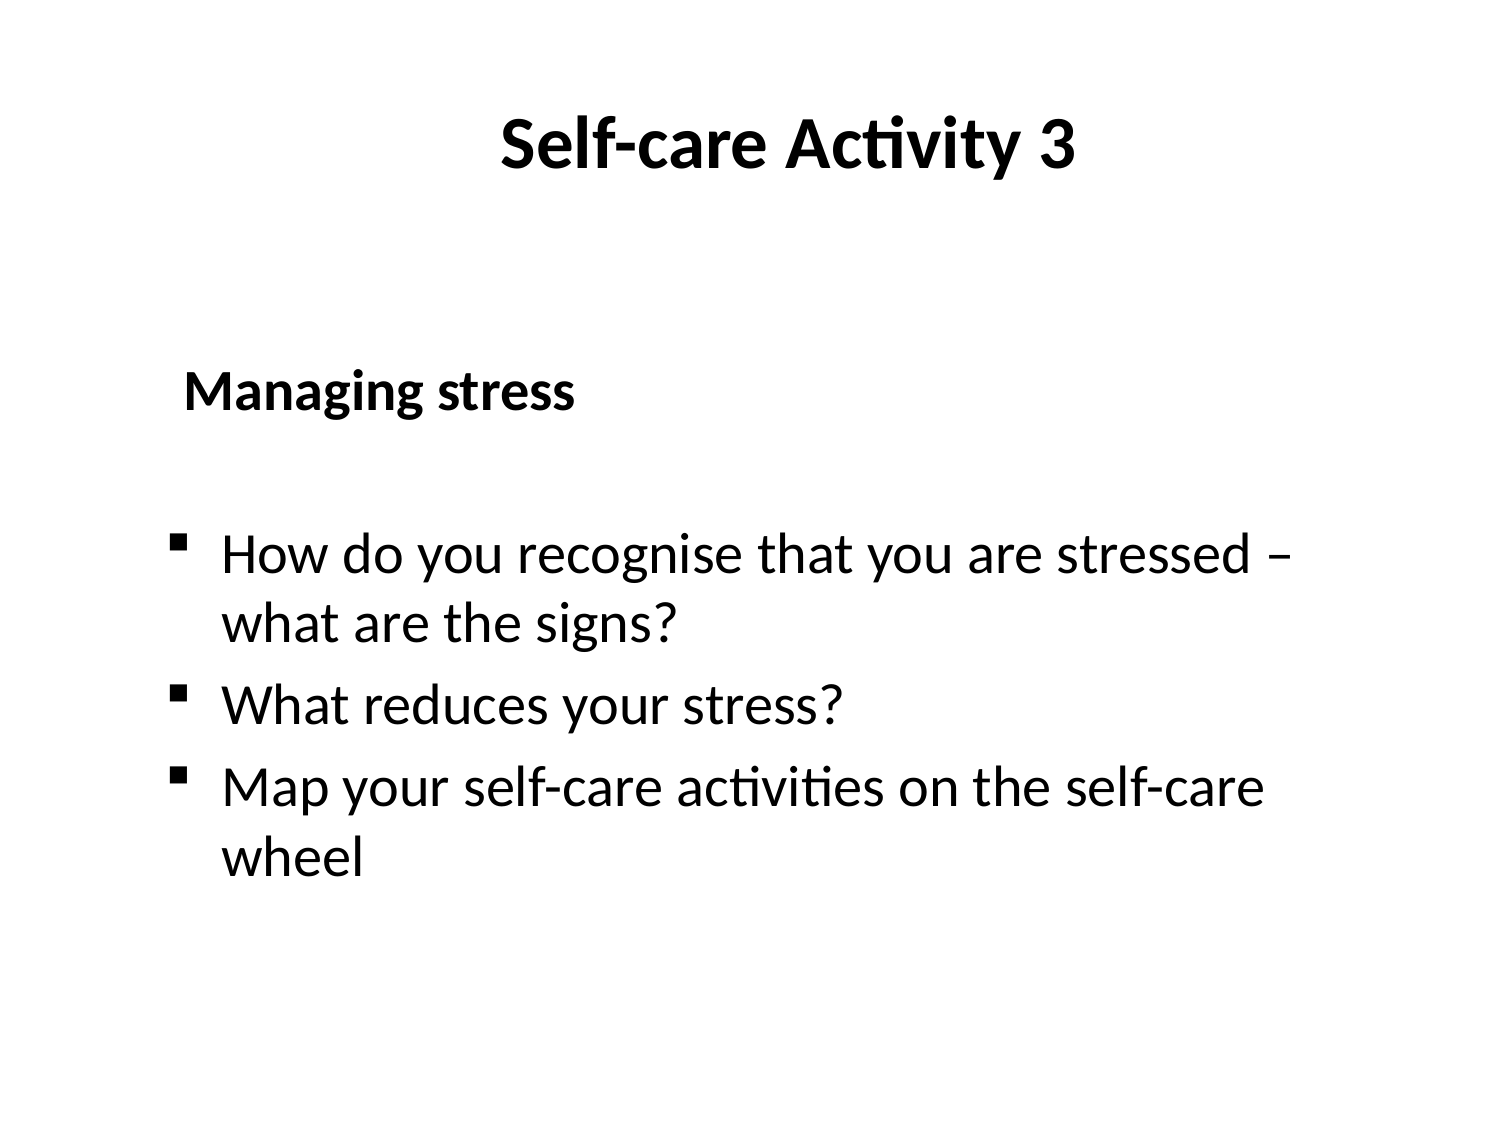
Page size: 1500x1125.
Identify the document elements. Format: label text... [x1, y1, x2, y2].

title Self-care Activity 3 [77, 45, 1500, 233]
list Managing stress How do you recognise that you are stressed – what are the signs? What reduces your stress? Map your self-care activities on the self-care wheel [150, 344, 1403, 1005]
